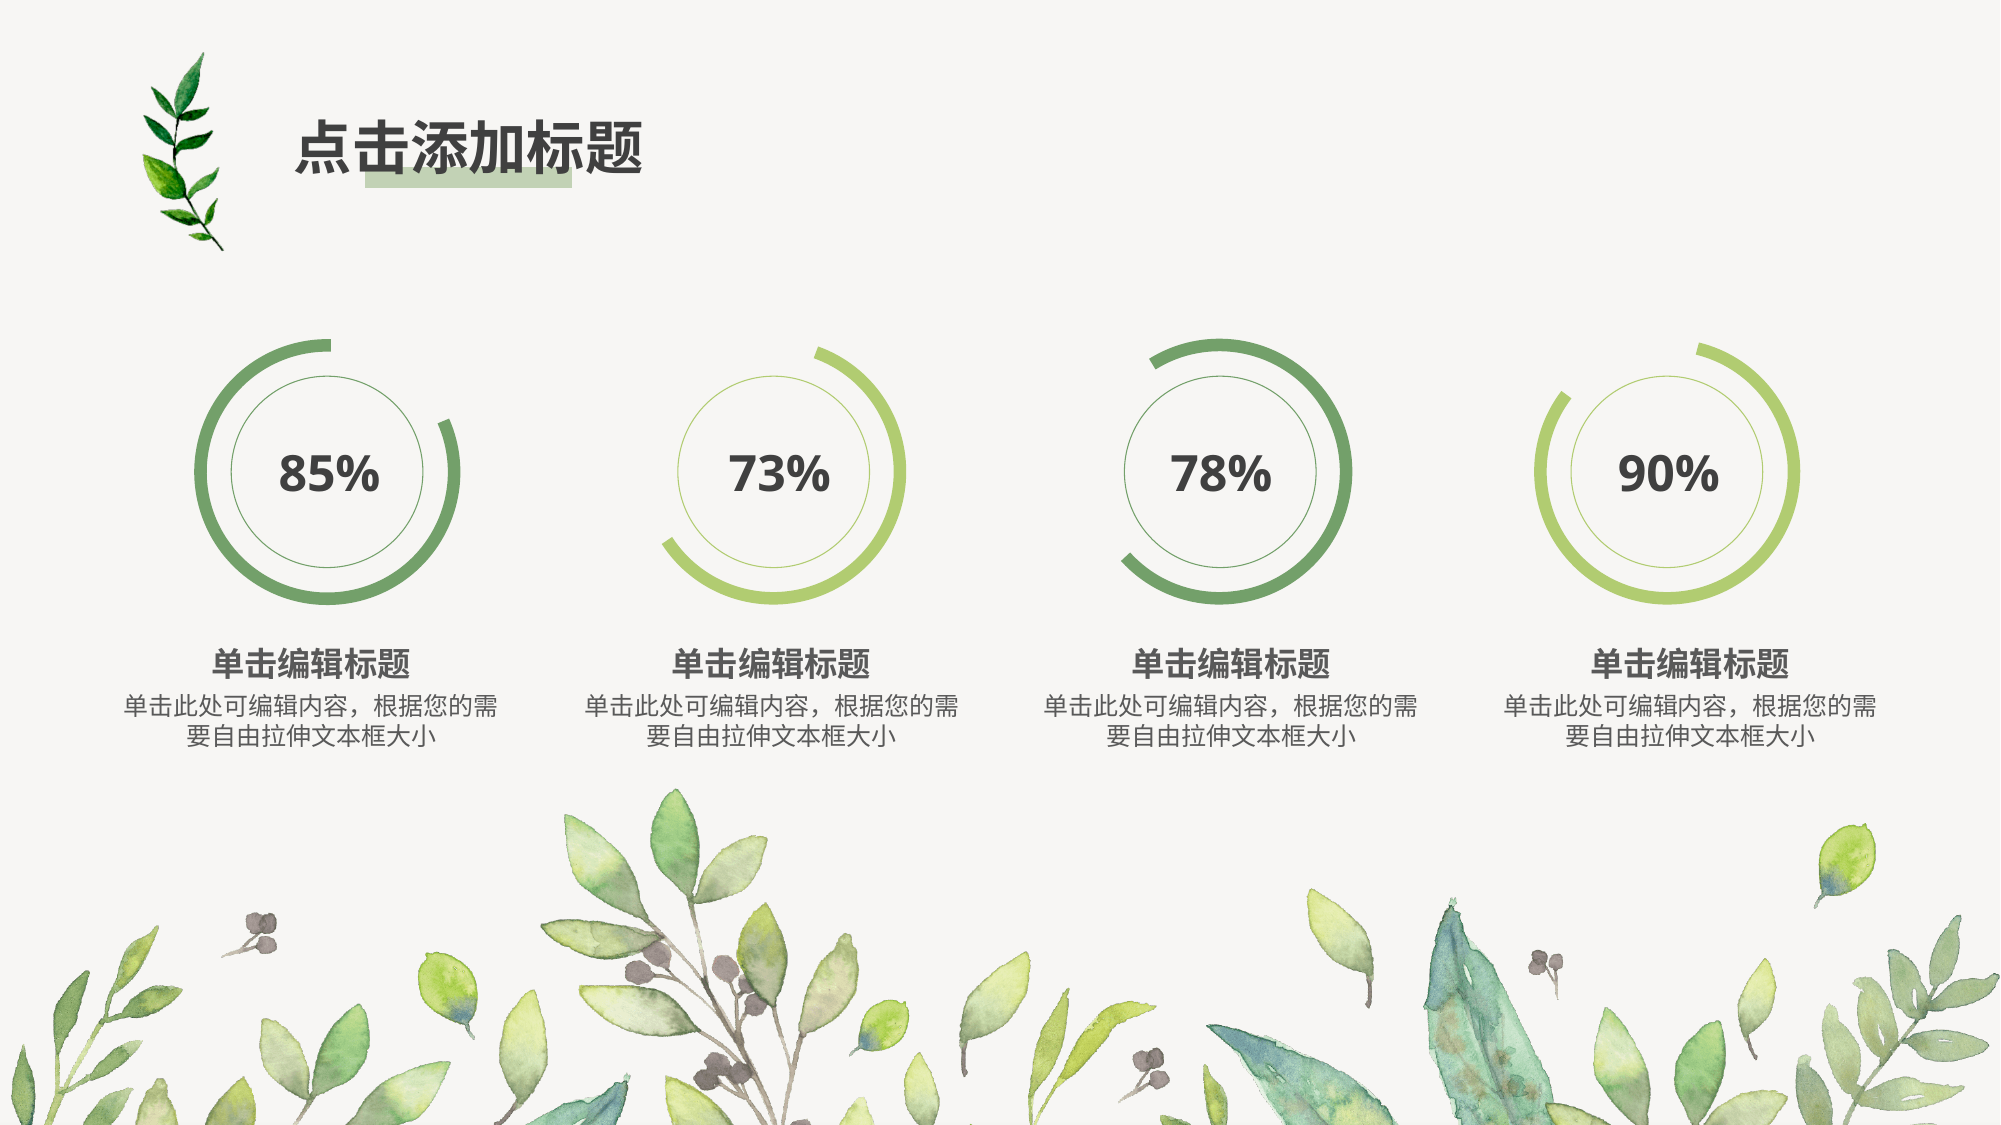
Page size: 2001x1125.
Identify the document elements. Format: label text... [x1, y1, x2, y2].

text_box [666, 352, 900, 599]
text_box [290, 104, 693, 190]
text_box 单击编辑标题 [1039, 643, 1423, 684]
text_box 单击编辑标题 [119, 643, 503, 684]
text_box 单击编辑标题 [1498, 643, 1882, 684]
text_box [1540, 348, 1795, 599]
text_box [200, 345, 455, 599]
text_box [1591, 376, 1689, 433]
text_box [1124, 391, 1195, 535]
text_box [677, 376, 805, 523]
text_box 78% [1155, 434, 1288, 509]
text_box 单击此处可编辑内容，根据您的需要自由拉伸文本框大小 [1040, 690, 1423, 751]
text_box 单击编辑标题 [579, 643, 964, 684]
text_box 单击此处可编辑内容，根据您的需要自由拉伸文本框大小 [120, 690, 503, 751]
text_box 90% [1603, 433, 1735, 509]
picture [0, 0, 2001, 1125]
text_box 73% [714, 433, 846, 509]
text_box [329, 376, 415, 441]
text_box 85% [263, 433, 396, 509]
text_box [1125, 344, 1347, 599]
text_box 单击此处可编辑内容，根据您的需要自由拉伸文本框大小 [1499, 690, 1882, 751]
text_box 单击此处可编辑内容，根据您的需要自由拉伸文本框大小 [580, 690, 964, 751]
